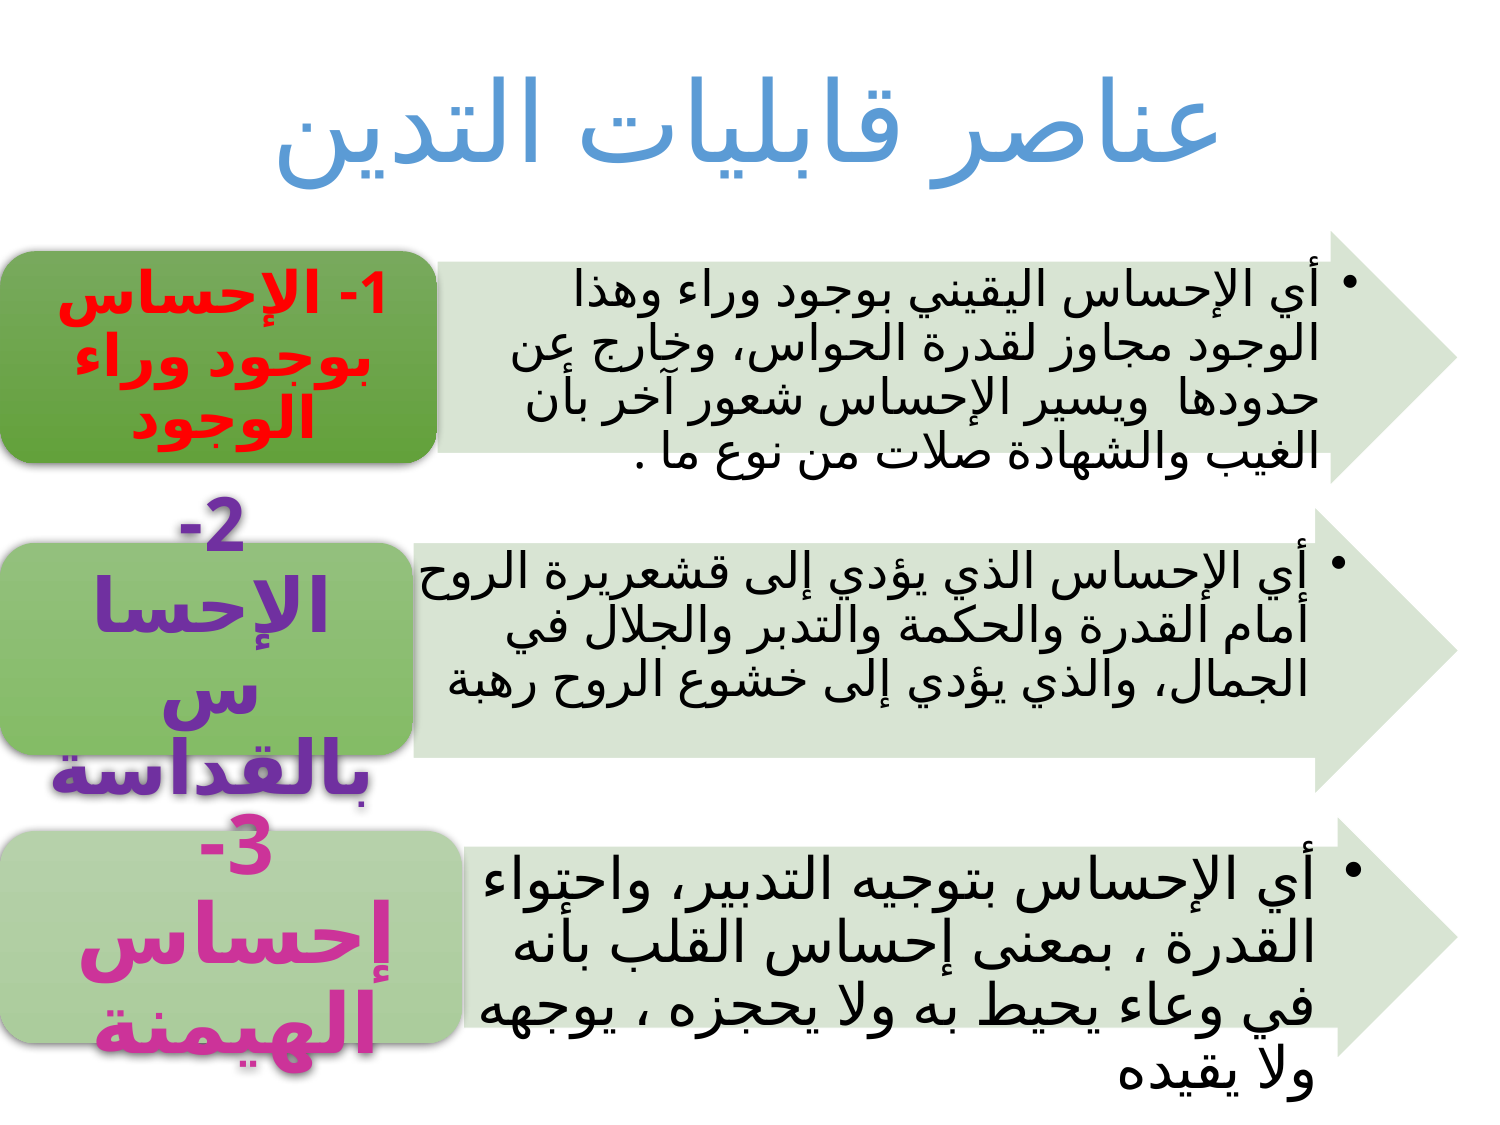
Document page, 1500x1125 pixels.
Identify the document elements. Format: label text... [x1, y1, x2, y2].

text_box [0, 229, 1459, 1059]
text_box عناصر قابليات التدين [256, 42, 1273, 193]
